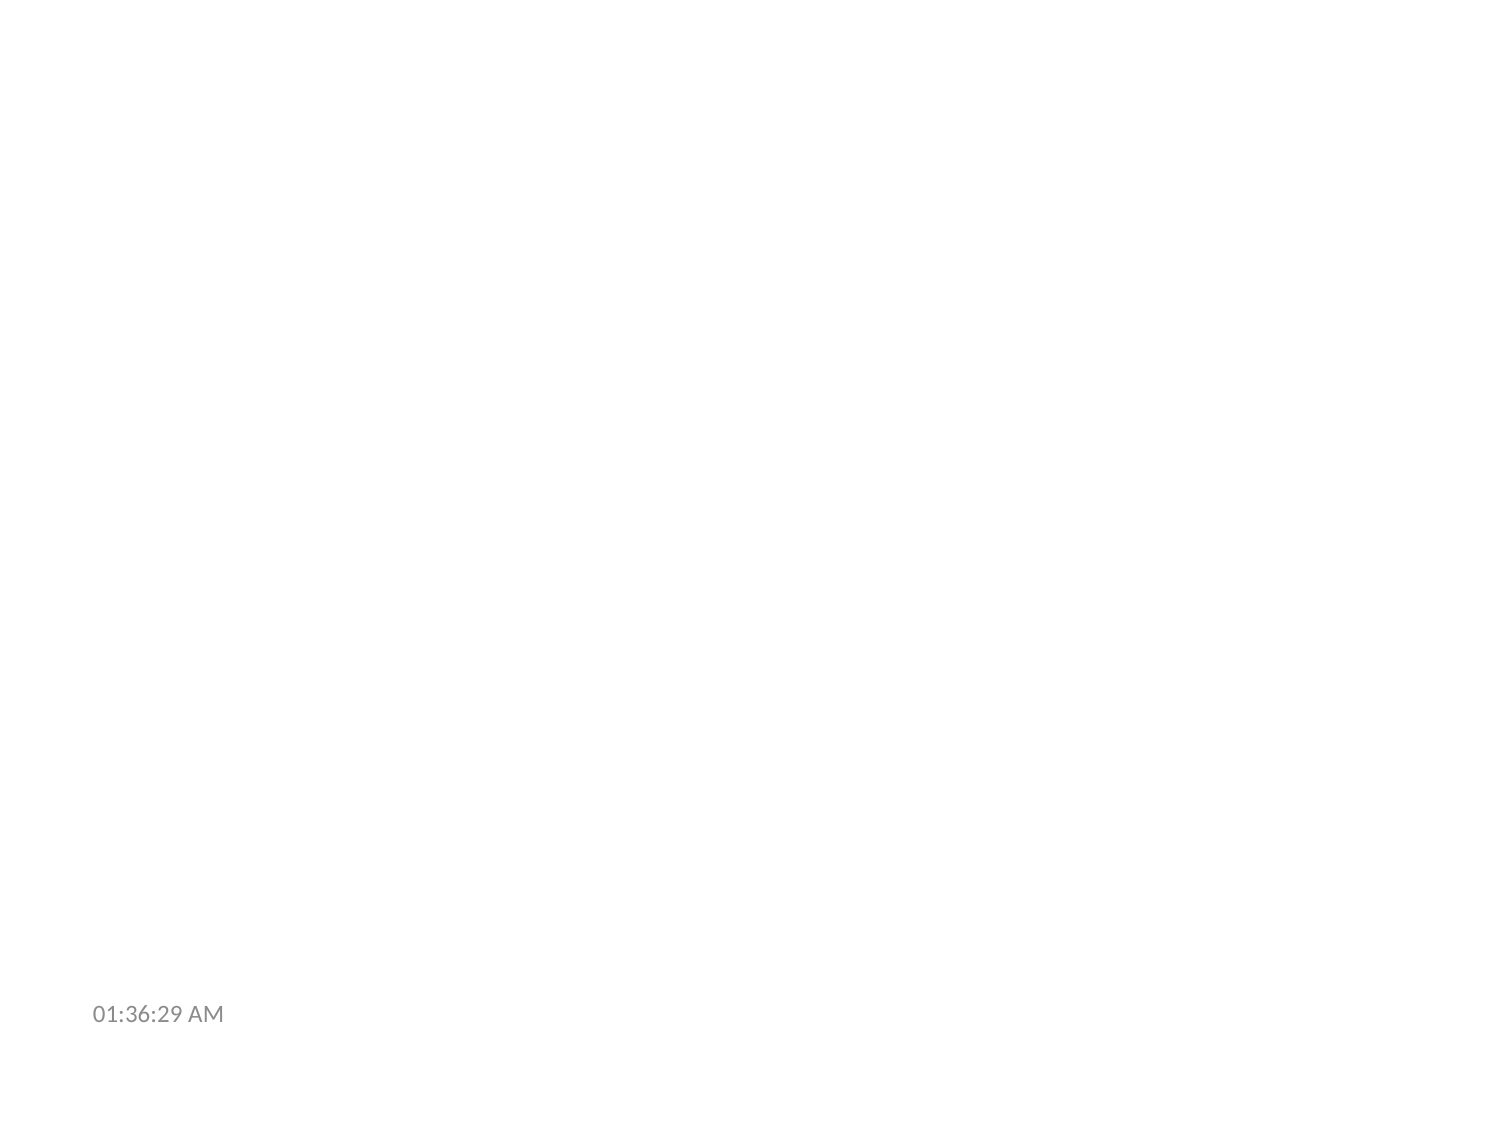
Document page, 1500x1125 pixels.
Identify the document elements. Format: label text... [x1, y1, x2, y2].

text_box 3:35:09 PM [77, 982, 428, 1043]
